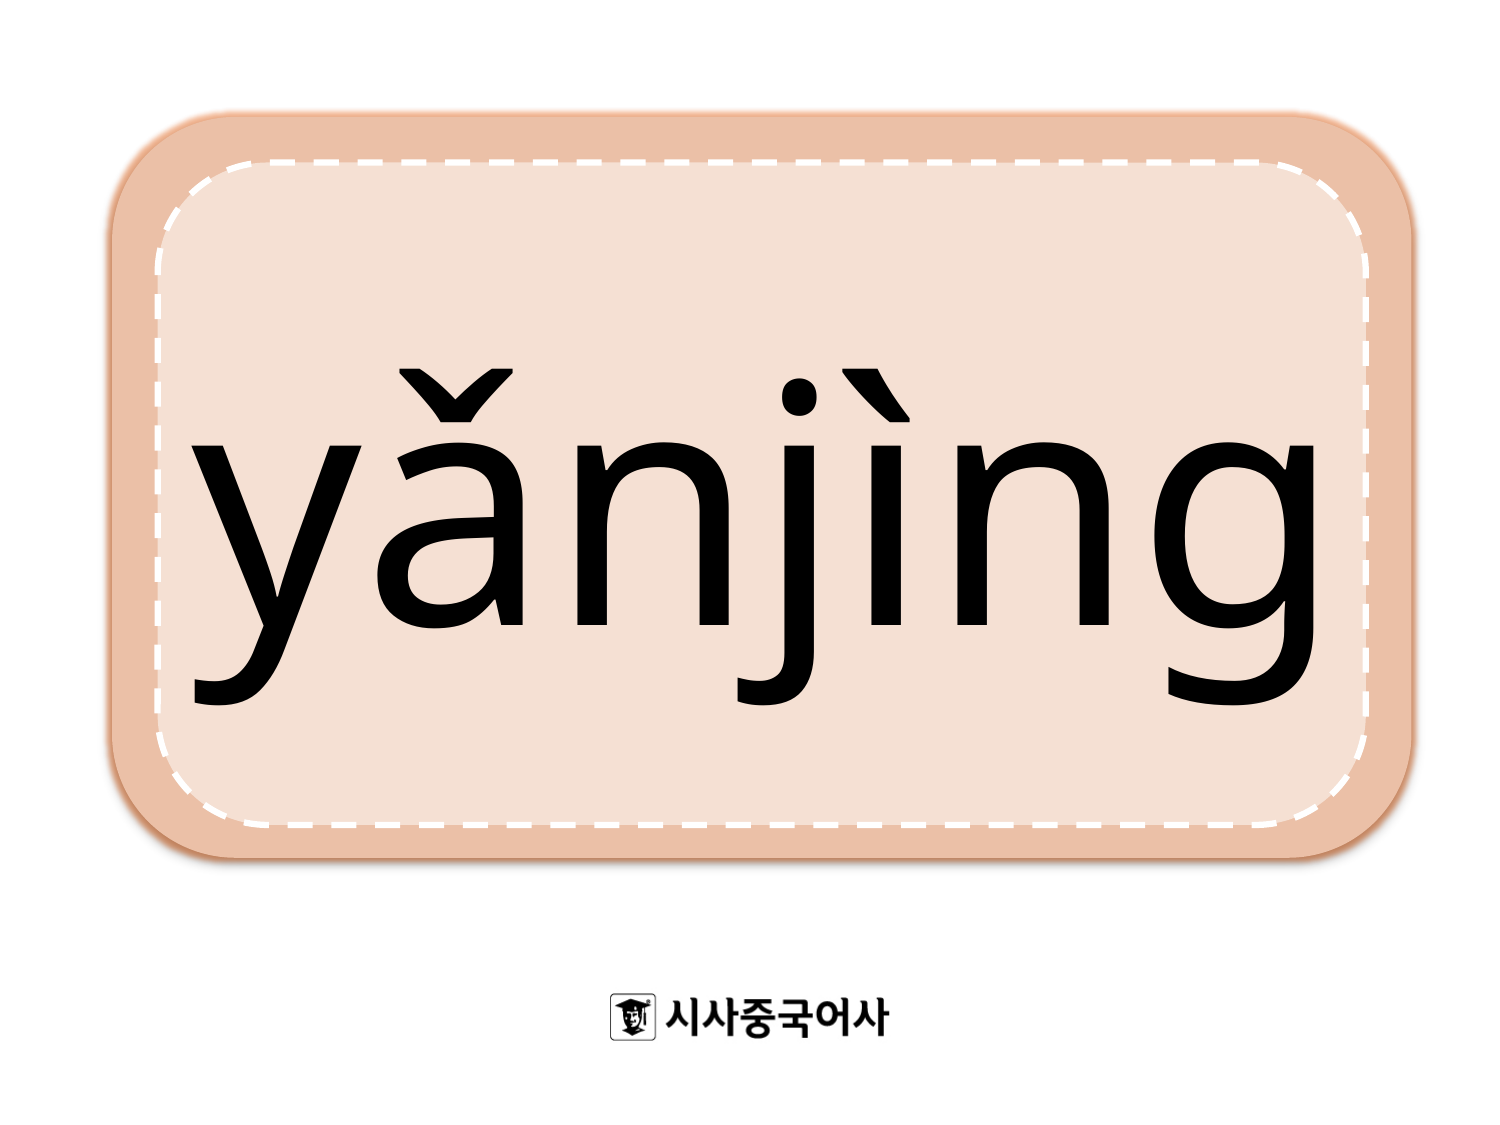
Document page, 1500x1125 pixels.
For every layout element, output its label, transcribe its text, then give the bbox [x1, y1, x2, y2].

picture [602, 987, 898, 1047]
text_box yǎnjìng [162, 160, 1371, 824]
